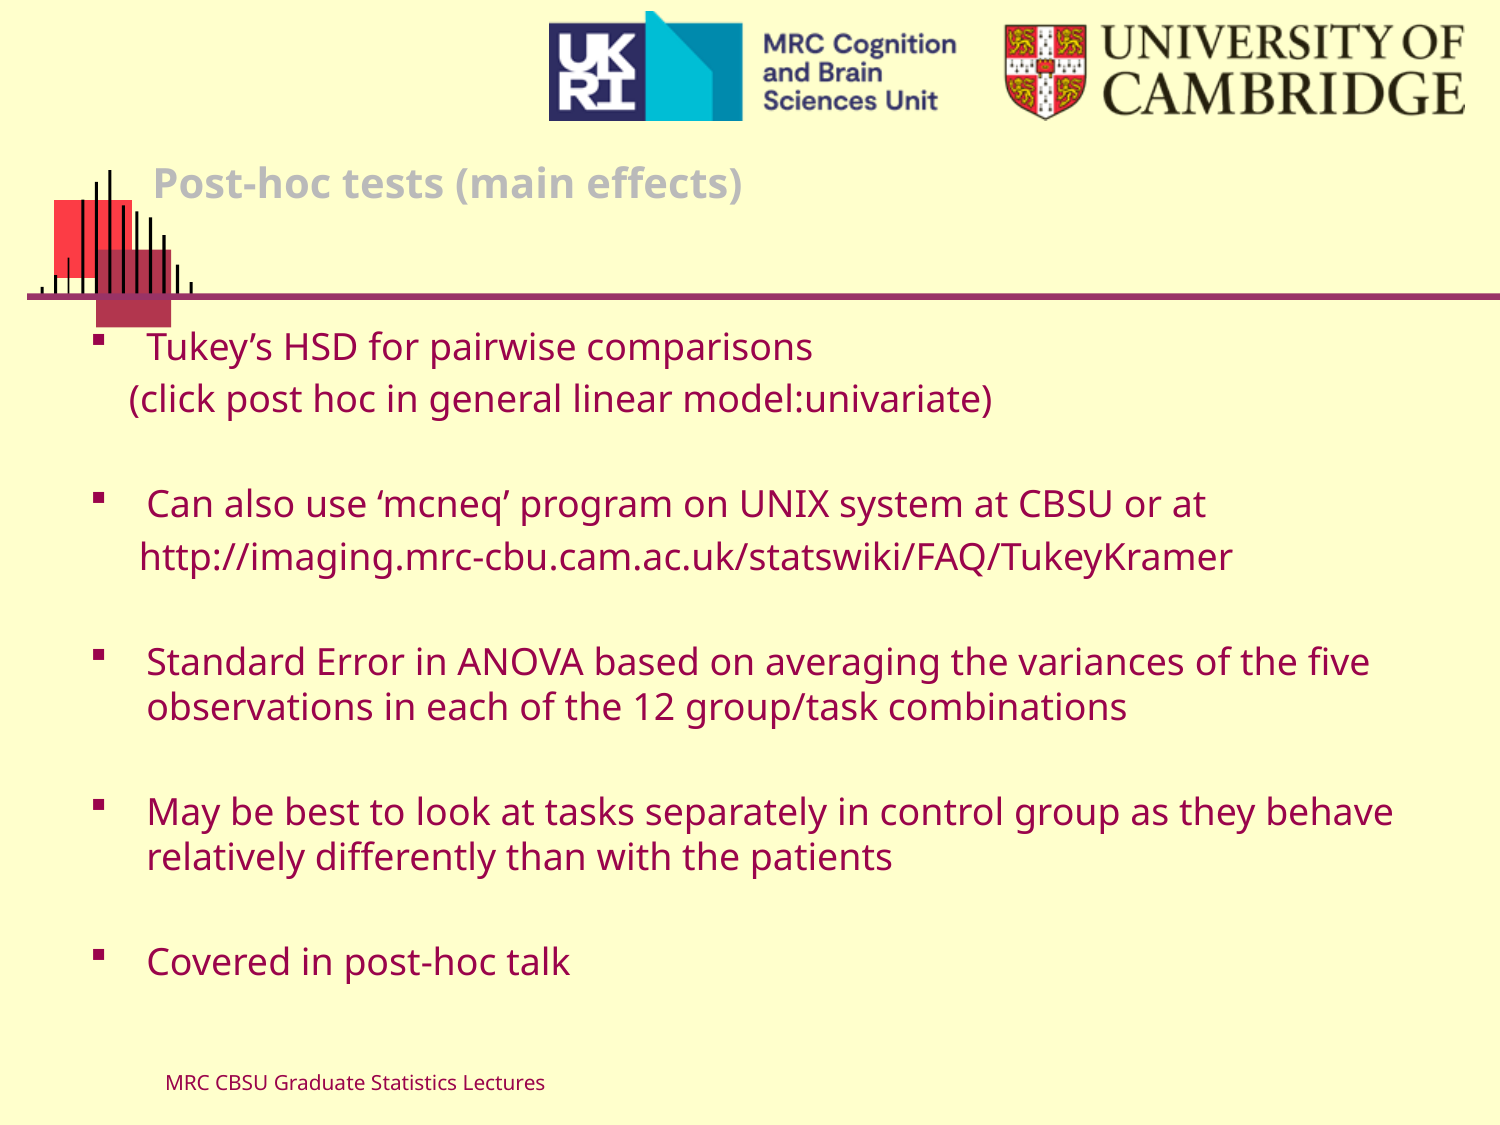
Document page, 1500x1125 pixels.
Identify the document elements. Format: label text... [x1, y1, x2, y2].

picture [549, 11, 1465, 121]
list Tukey’s HSD for pairwise comparisons (click post hoc in general linear model:univariate) Can also use ‘mcneq’ program on UNIX system at CBSU or at http://imaging.mrc-cbu.cam.ac.uk/statswiki/FAQ/TukeyKramer Standard Error in ANOVA based on averaging the variances of the five observations in each of the 12 group/task combinations May be best to look at tasks separately in control group as they behave relatively differently than with the patients Covered in post-hoc talk [75, 262, 1425, 1038]
footer MRC CBSU Graduate Statistics Lectures [149, 1062, 988, 1101]
title Post-hoc tests (main effects) [137, 137, 988, 233]
